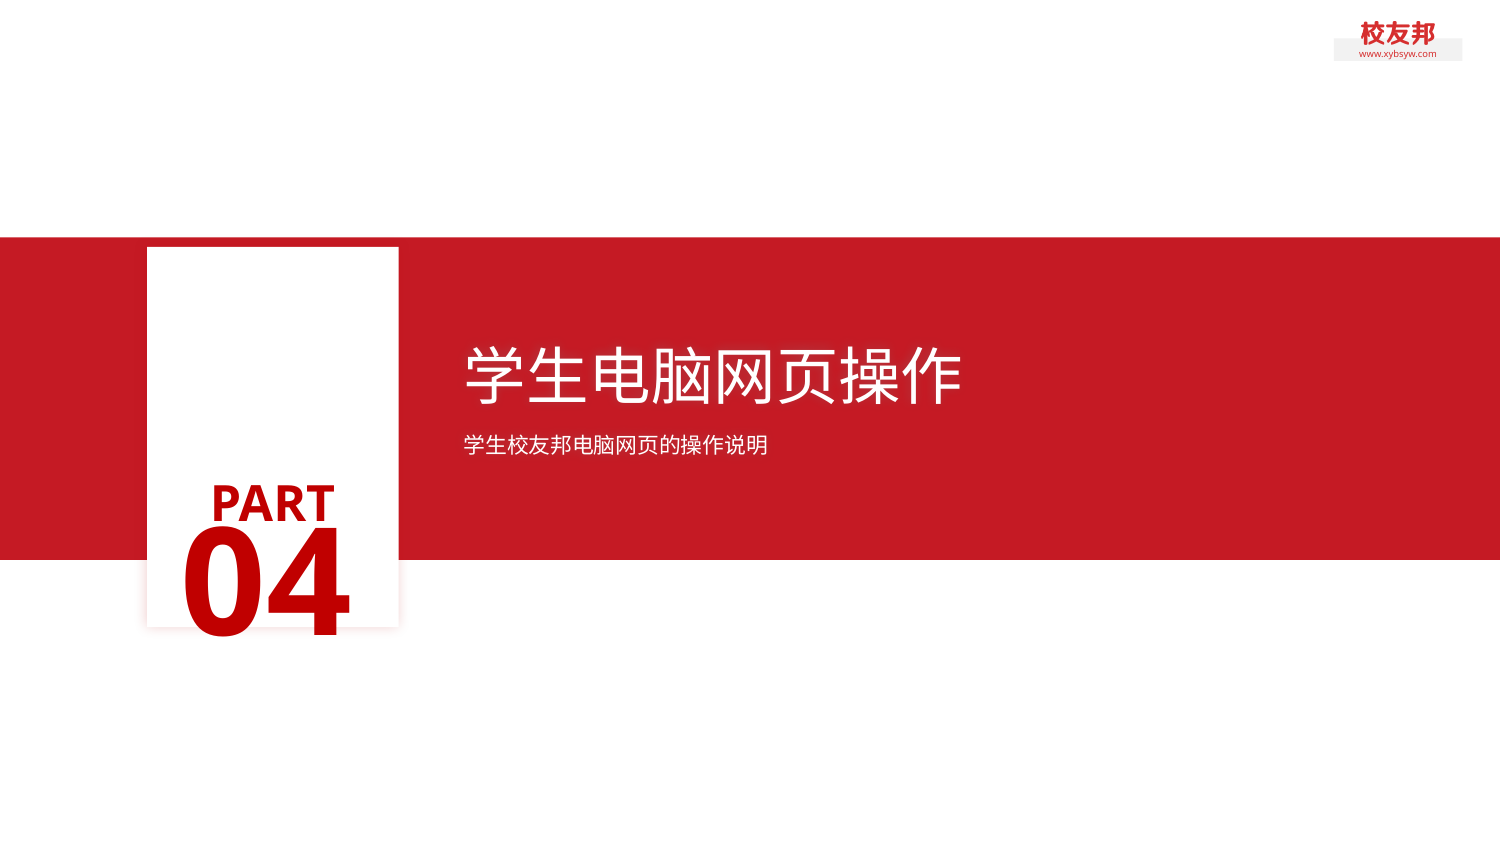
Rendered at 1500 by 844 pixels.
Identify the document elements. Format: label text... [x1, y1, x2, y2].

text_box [1333, 21, 1463, 67]
text_box [0, 237, 1500, 560]
text_box PART [165, 463, 350, 539]
text_box 04 [165, 297, 388, 673]
text_box 学生校友邦电脑网页的操作说明 [456, 425, 1193, 464]
text_box 学生电脑网页操作 [456, 329, 1172, 419]
text_box [147, 246, 399, 628]
